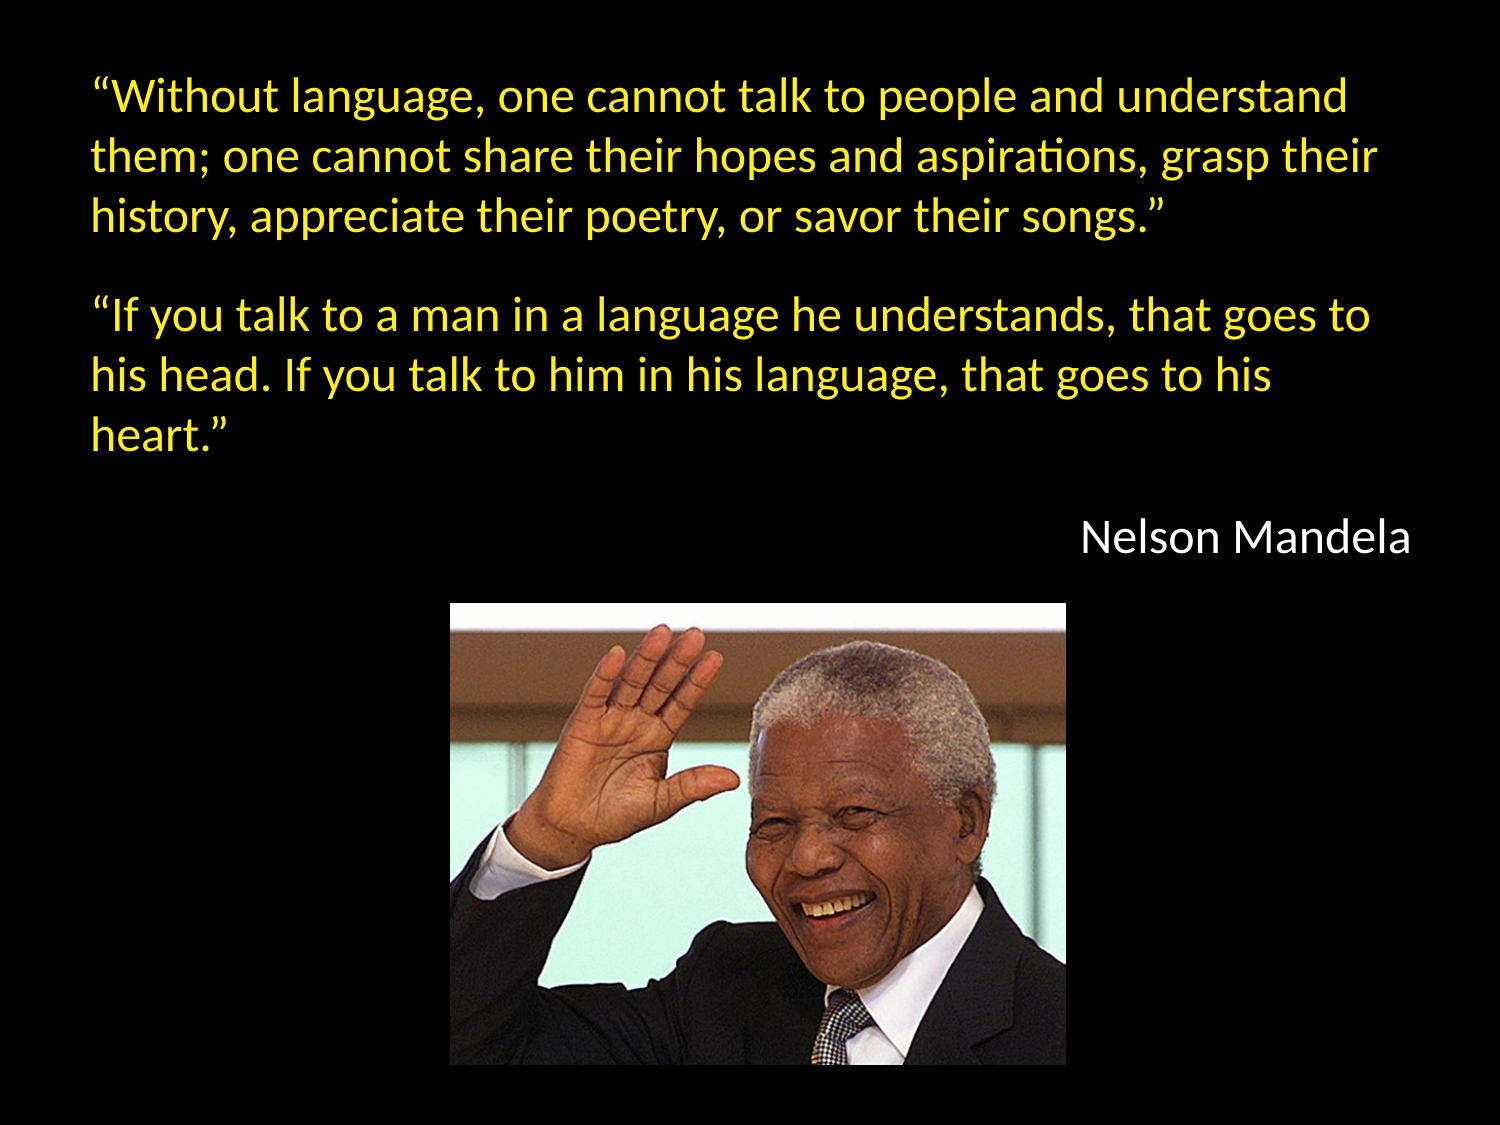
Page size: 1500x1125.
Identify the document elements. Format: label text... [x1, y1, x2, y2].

picture [450, 603, 1066, 1066]
text_box Nelson Mandela [1065, 496, 1454, 572]
list “Without language, one cannot talk to people and understand them; one cannot share their hopes and aspirations, grasp their history, appreciate their poetry, or savor their songs.” “If you talk to a man in a language he understands, that goes to his head. If you talk to him in his language, that goes to his heart.” [75, 55, 1425, 516]
